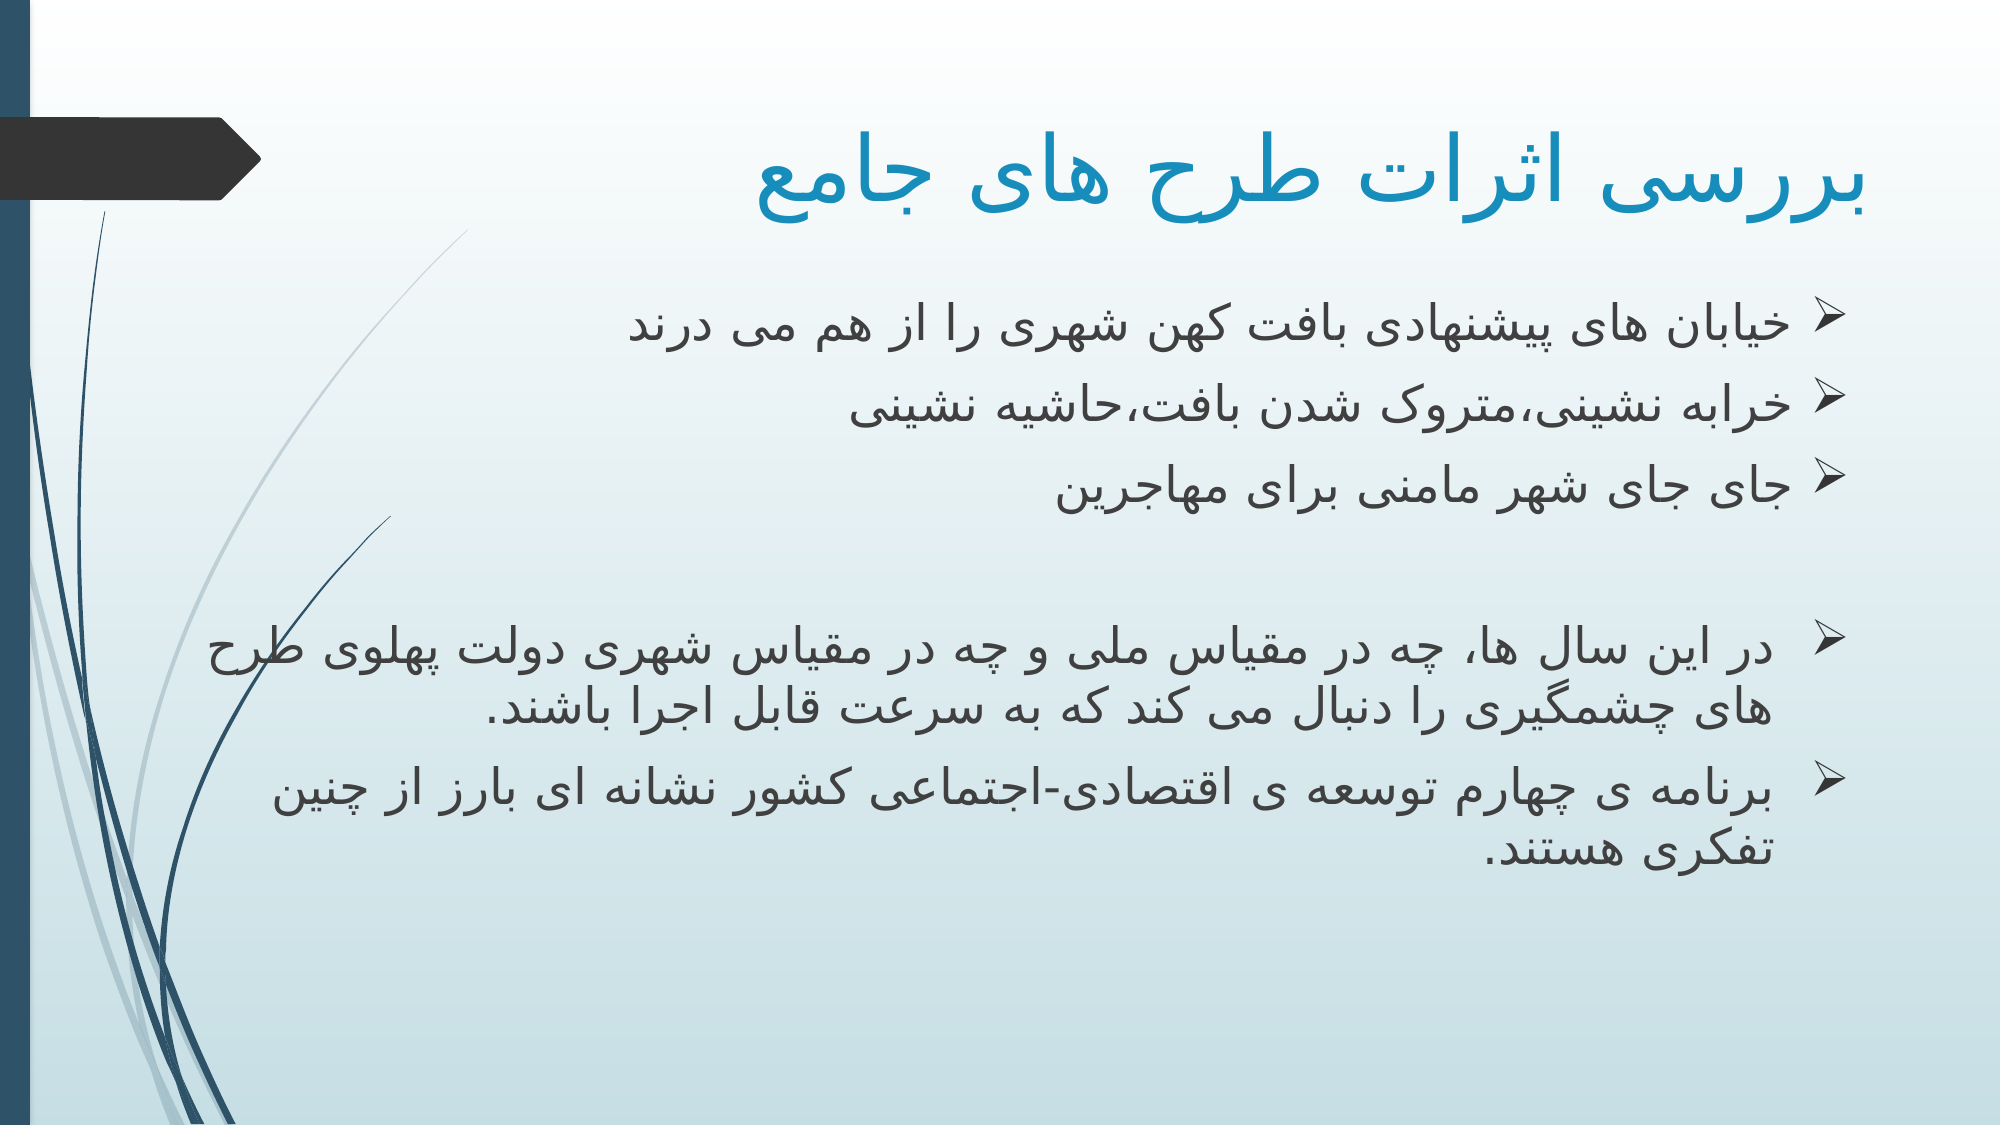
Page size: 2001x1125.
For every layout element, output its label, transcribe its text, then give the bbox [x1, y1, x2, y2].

title بررسی اثرات طرح های جامع [425, 102, 1888, 313]
list خیابان های پیشنهادی بافت کهن شهری را از هم می درند خرابه نشینی،متروک شدن بافت،حاشیه نشینی جای جای شهر مامنی برای مهاجرین در این سال ها، چه در مقیاس ملی و چه در مقیاس شهری دولت پهلوی طرح های چشمگیری را دنبال می کند که به سرعت قابل اجرا باشند. برنامه ی چهارم توسعه ی اقتصادی-اجتماعی کشور نشانه ای بارز از چنین تفکری هستند. [140, 282, 1866, 997]
